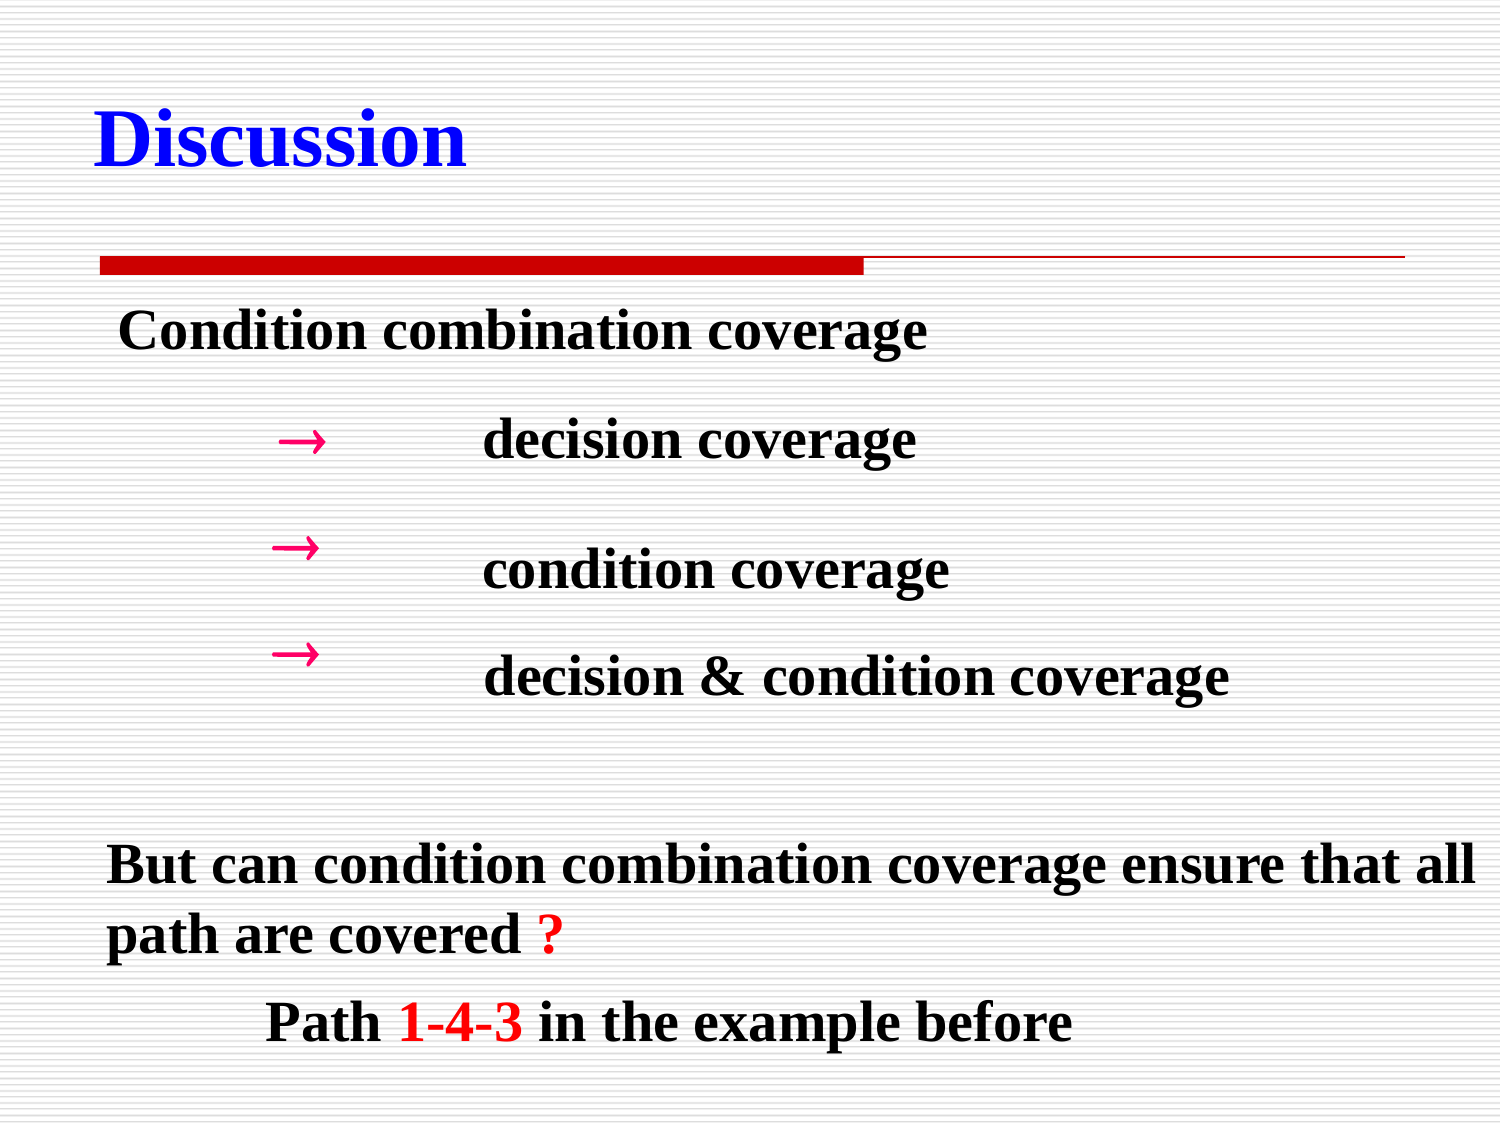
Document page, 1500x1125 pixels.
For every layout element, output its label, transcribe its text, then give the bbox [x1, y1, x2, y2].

text_box  [257, 499, 335, 584]
text_box decision & condition coverage [468, 629, 1246, 715]
text_box  [264, 392, 342, 478]
picture [0, 0, 1500, 1125]
text_box But can condition combination coverage ensure that all path are covered ? Path 1-4-3 in the example before [91, 818, 1500, 1061]
text_box decision coverage [467, 393, 948, 478]
text_box Discussion [78, 75, 484, 190]
text_box  [257, 605, 335, 691]
text_box Condition combination coverage [103, 284, 944, 369]
text_box condition coverage [467, 523, 966, 608]
